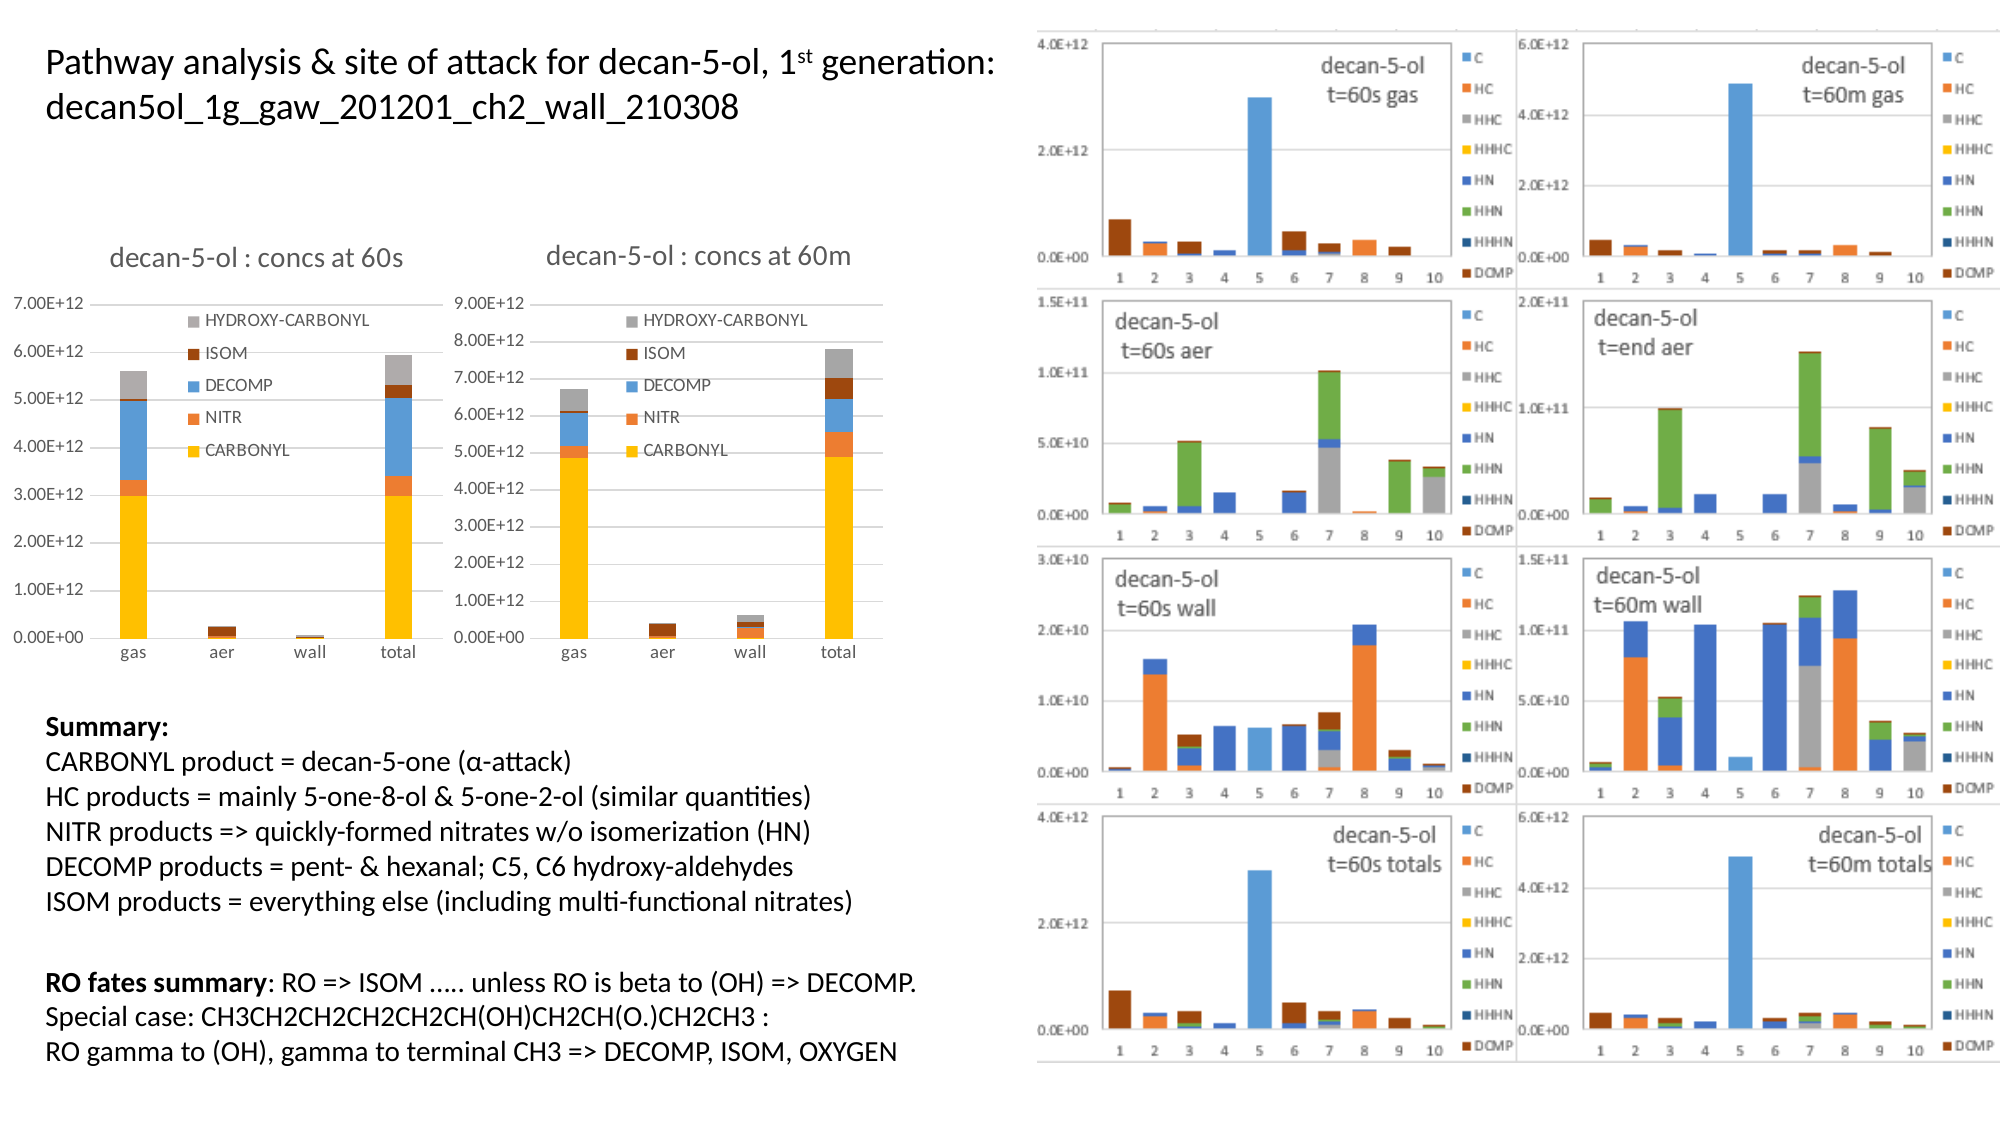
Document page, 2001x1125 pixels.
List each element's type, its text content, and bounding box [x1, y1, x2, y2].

chart [0, 222, 1037, 673]
text_box Pathway analysis & site of attack for decan-5-ol, 1st generation: decan5ol_1g_gaw_201201_ch2_wall_210308 [30, 29, 1037, 135]
text_box RO fates summary: RO => ISOM ….. unless RO is beta to (OH) => DECOMP. Special case: CH3CH2CH2CH2CH2CH(OH)CH2CH(O.)CH2CH3 : RO gamma to (OH), gamma to terminal CH3 => DECOMP, ISOM, OXYGEN [30, 955, 1363, 1076]
text_box Summary: CARBONYL product = decan-5-one (α-attack) HC products = mainly 5-one-8-ol & 5-one-2-ol (similar quantities) NITR products => quickly-formed nitrates w/o isomerization (HN) DECOMP products = pent- & hexanal; C5, C6 hydroxy-aldehydes ISOM products = everything else (including multi-functional nitrates) [30, 700, 1037, 925]
picture [1037, 29, 2000, 1063]
